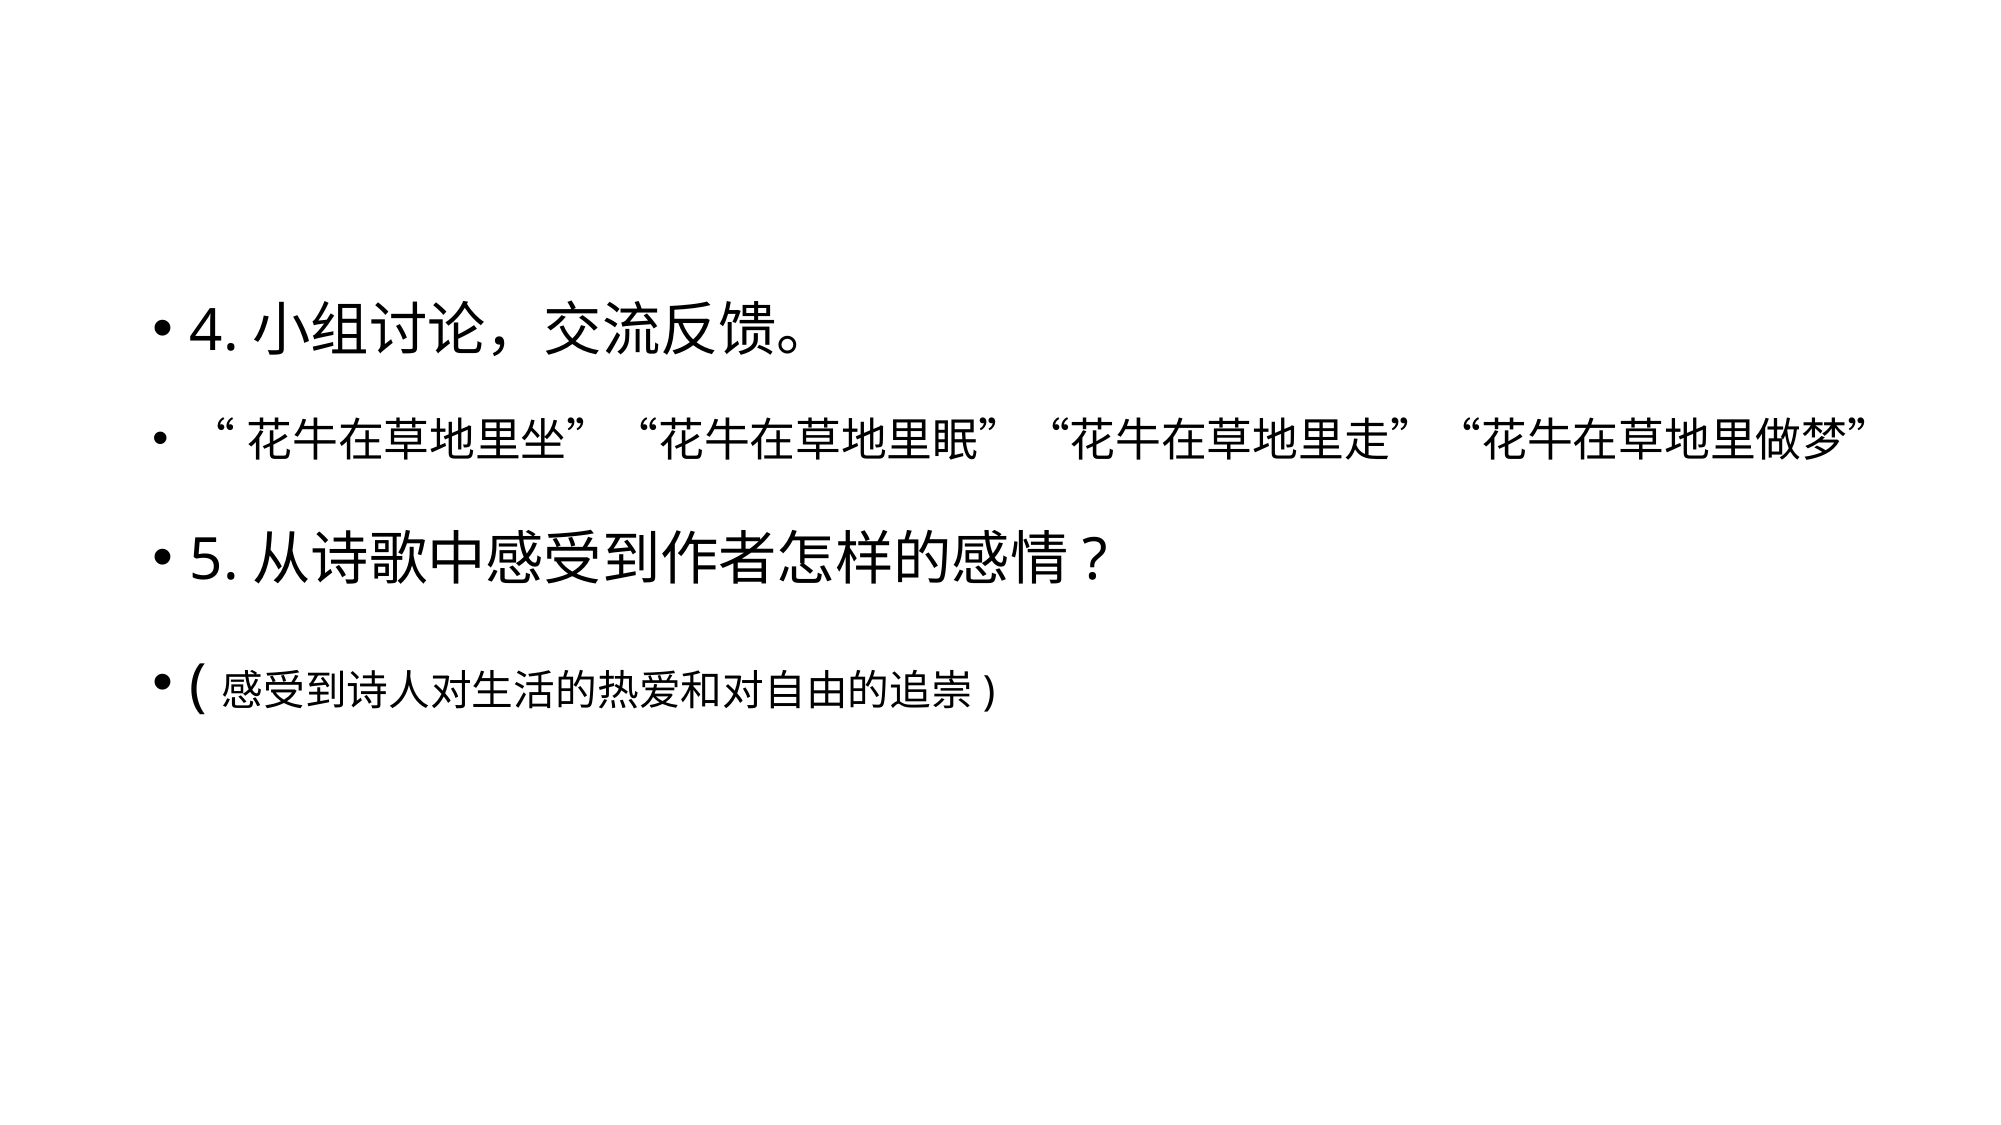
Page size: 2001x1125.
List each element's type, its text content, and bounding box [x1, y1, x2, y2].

list 4.小组讨论，交流反馈。 “花牛在草地里坐”“花牛在草地里眠”“花牛在草地里走”“花牛在草地里做梦” 5.从诗歌中感受到作者怎样的感情? (感受到诗人对生活的热爱和对自由的追崇) [137, 249, 1948, 876]
